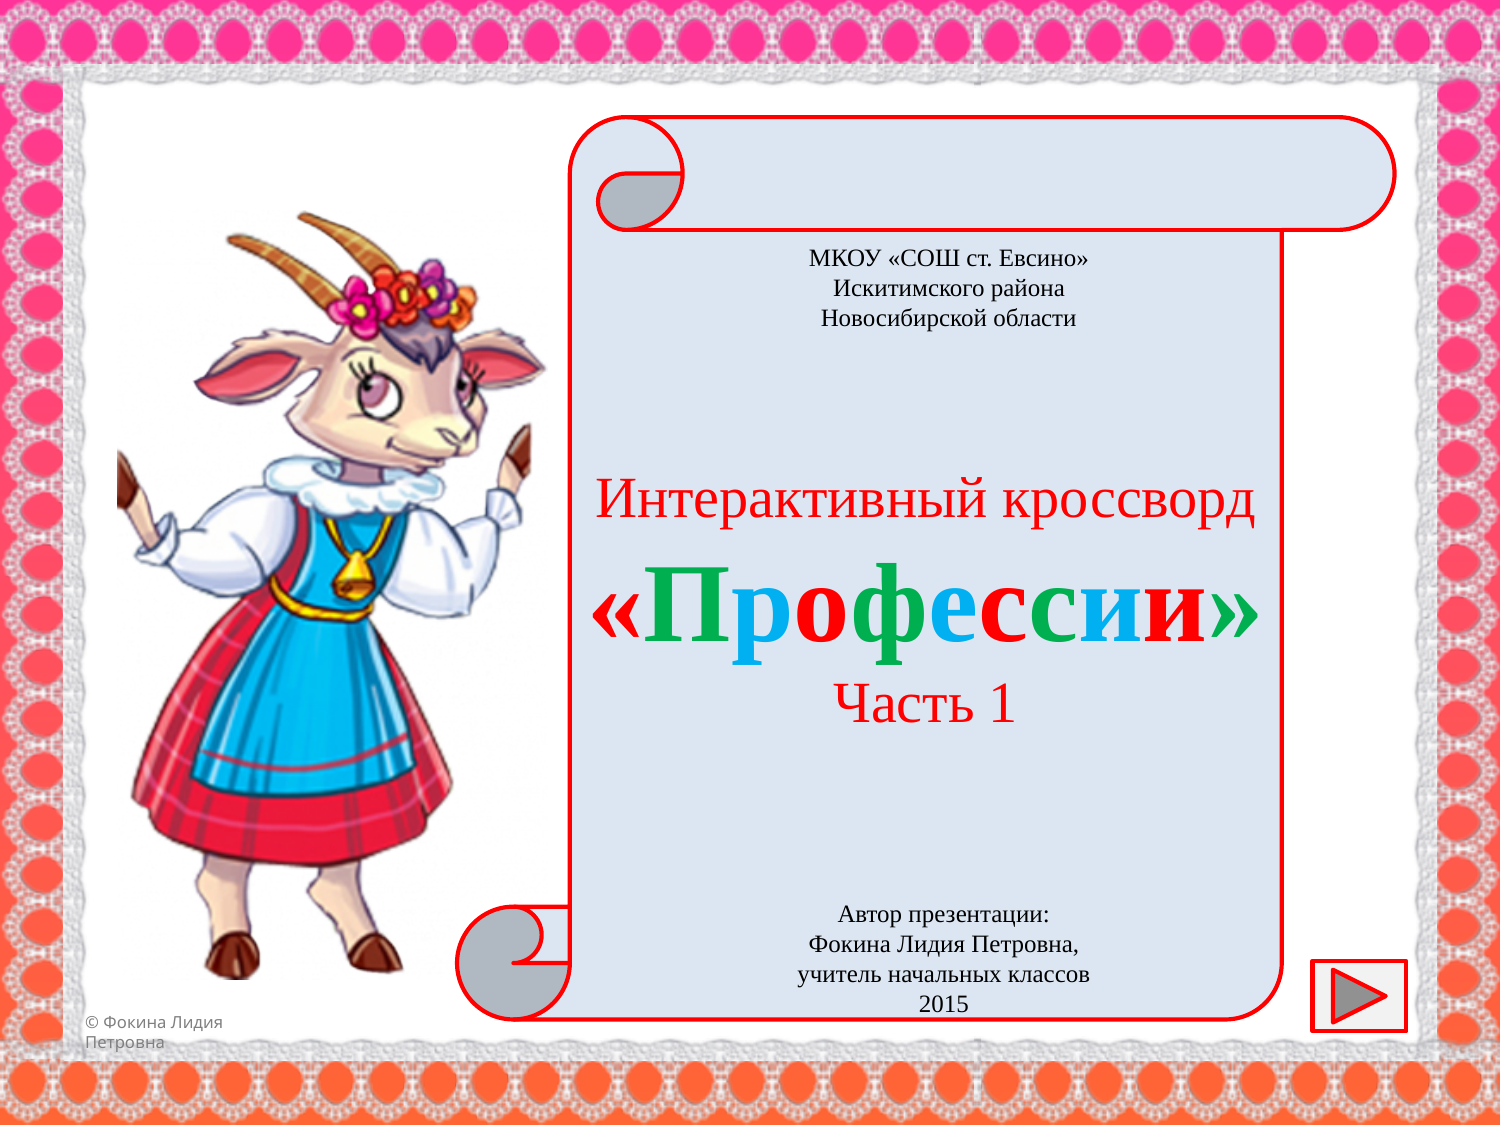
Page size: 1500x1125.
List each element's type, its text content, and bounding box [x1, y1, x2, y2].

text_box МКОУ «СОШ ст. Евсино» Искитимского района Новосибирской области [793, 234, 1104, 339]
picture [116, 210, 548, 980]
text_box Интерактивный кроссворд «Профессии» Часть 1 [460, 115, 1397, 1022]
text_box Автор презентации: Фокина Лидия Петровна, учитель начальных классов 2015 [777, 890, 1110, 1026]
text_box [1310, 959, 1408, 1033]
picture [1, 67, 89, 1058]
picture [0, 0, 1500, 1125]
